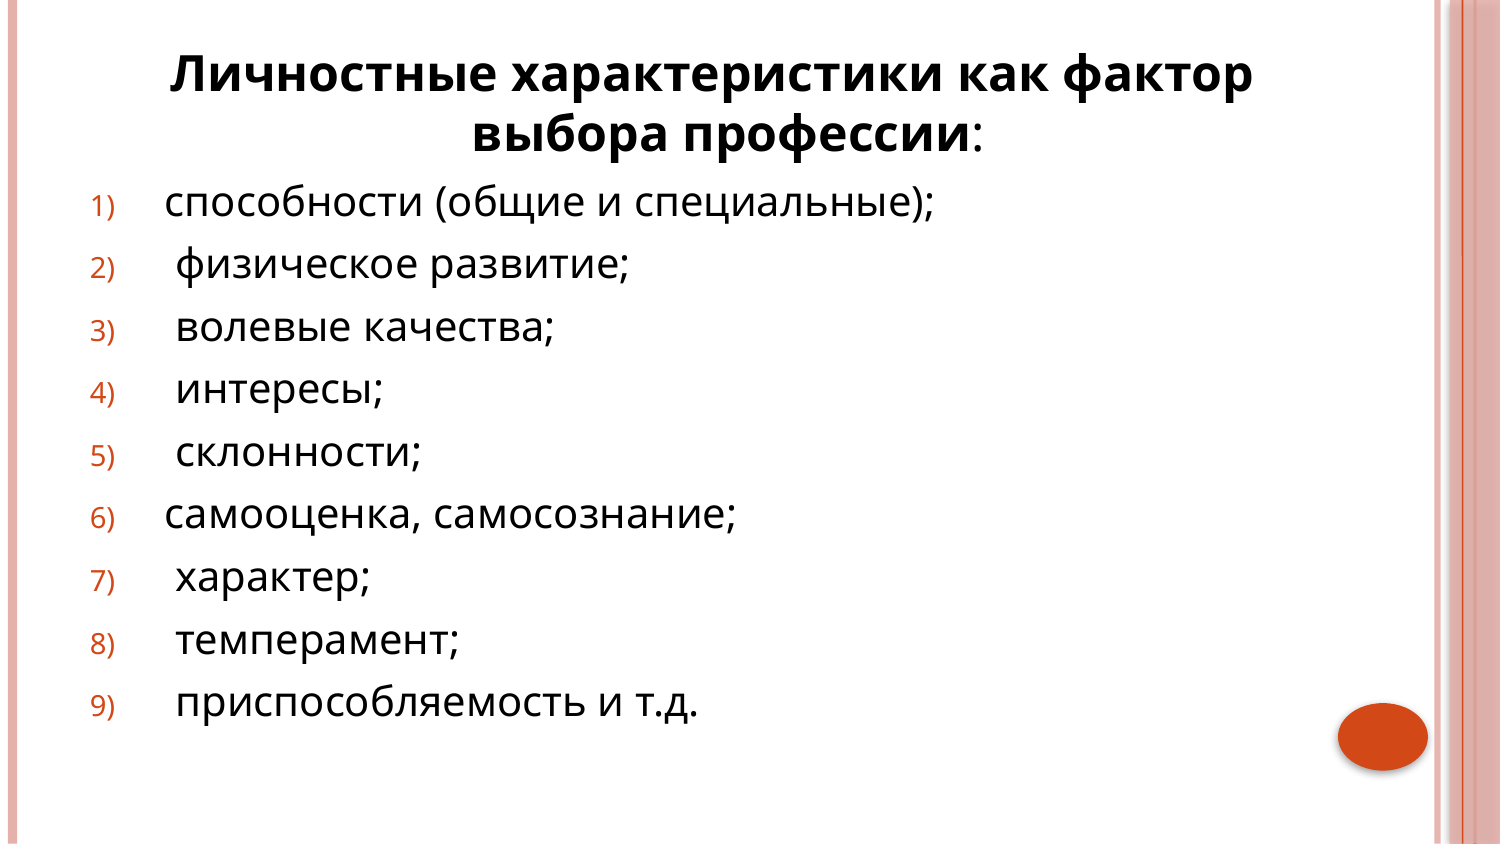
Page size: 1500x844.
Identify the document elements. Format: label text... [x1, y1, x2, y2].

list Личностные характеристики как фактор выбора профессии: способности (общие и специальные); физическое развитие; волевые качества; интересы; склонности; самооценка, самосознание; характер; темперамент; приспособляемость и т.д. [75, 34, 1350, 797]
